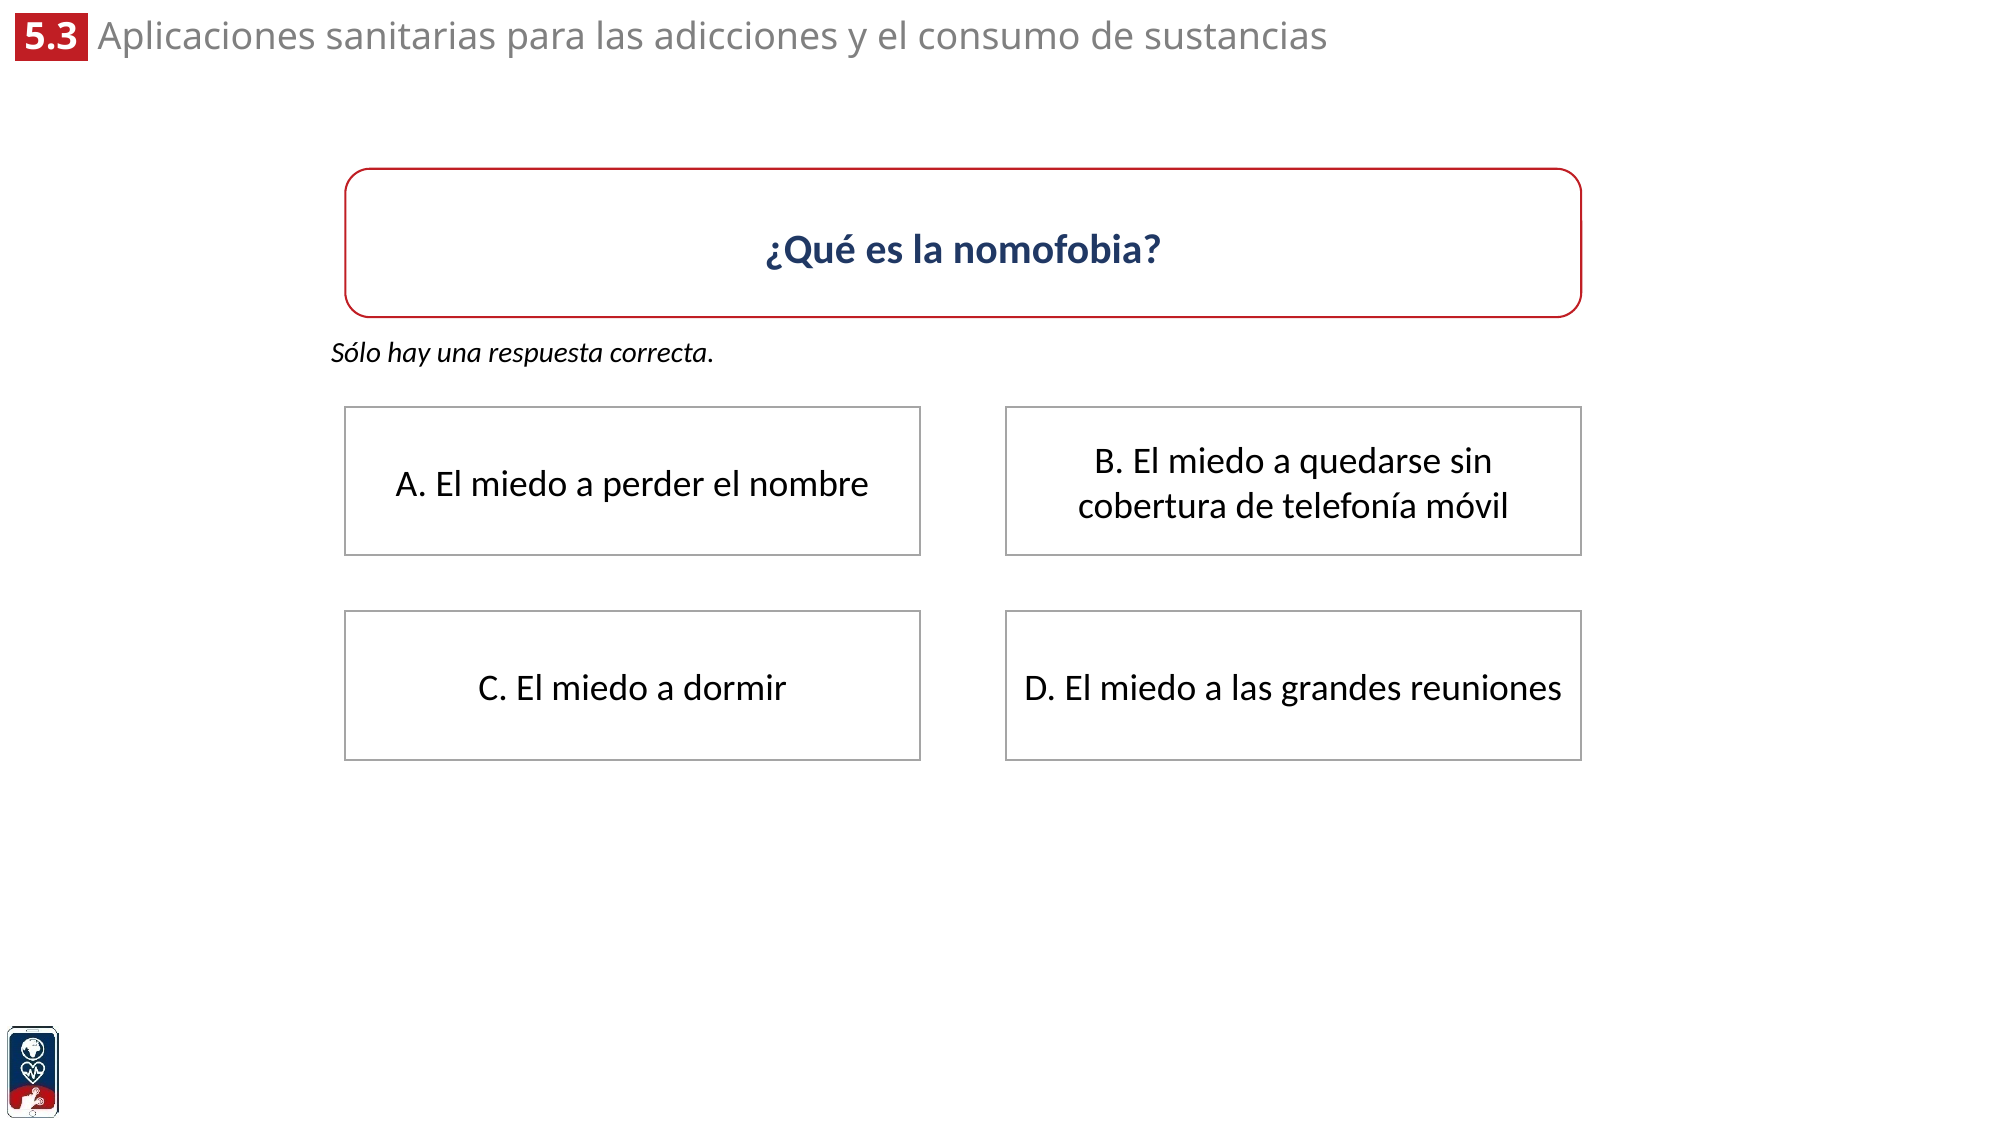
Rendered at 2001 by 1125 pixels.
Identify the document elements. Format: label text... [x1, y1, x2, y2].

text_box C. El miedo a dormir [344, 610, 921, 761]
picture [7, 1026, 59, 1118]
text_box D. El miedo a las grandes reuniones [1005, 610, 1582, 761]
text_box Sólo hay una respuesta correcta. [316, 325, 731, 376]
text_box ¿Qué es la nomofobia? [344, 167, 1583, 319]
text_box A. El miedo a perder el nombre [344, 406, 921, 556]
text_box B. El miedo a quedarse sin cobertura de telefonía móvil [1005, 406, 1582, 556]
